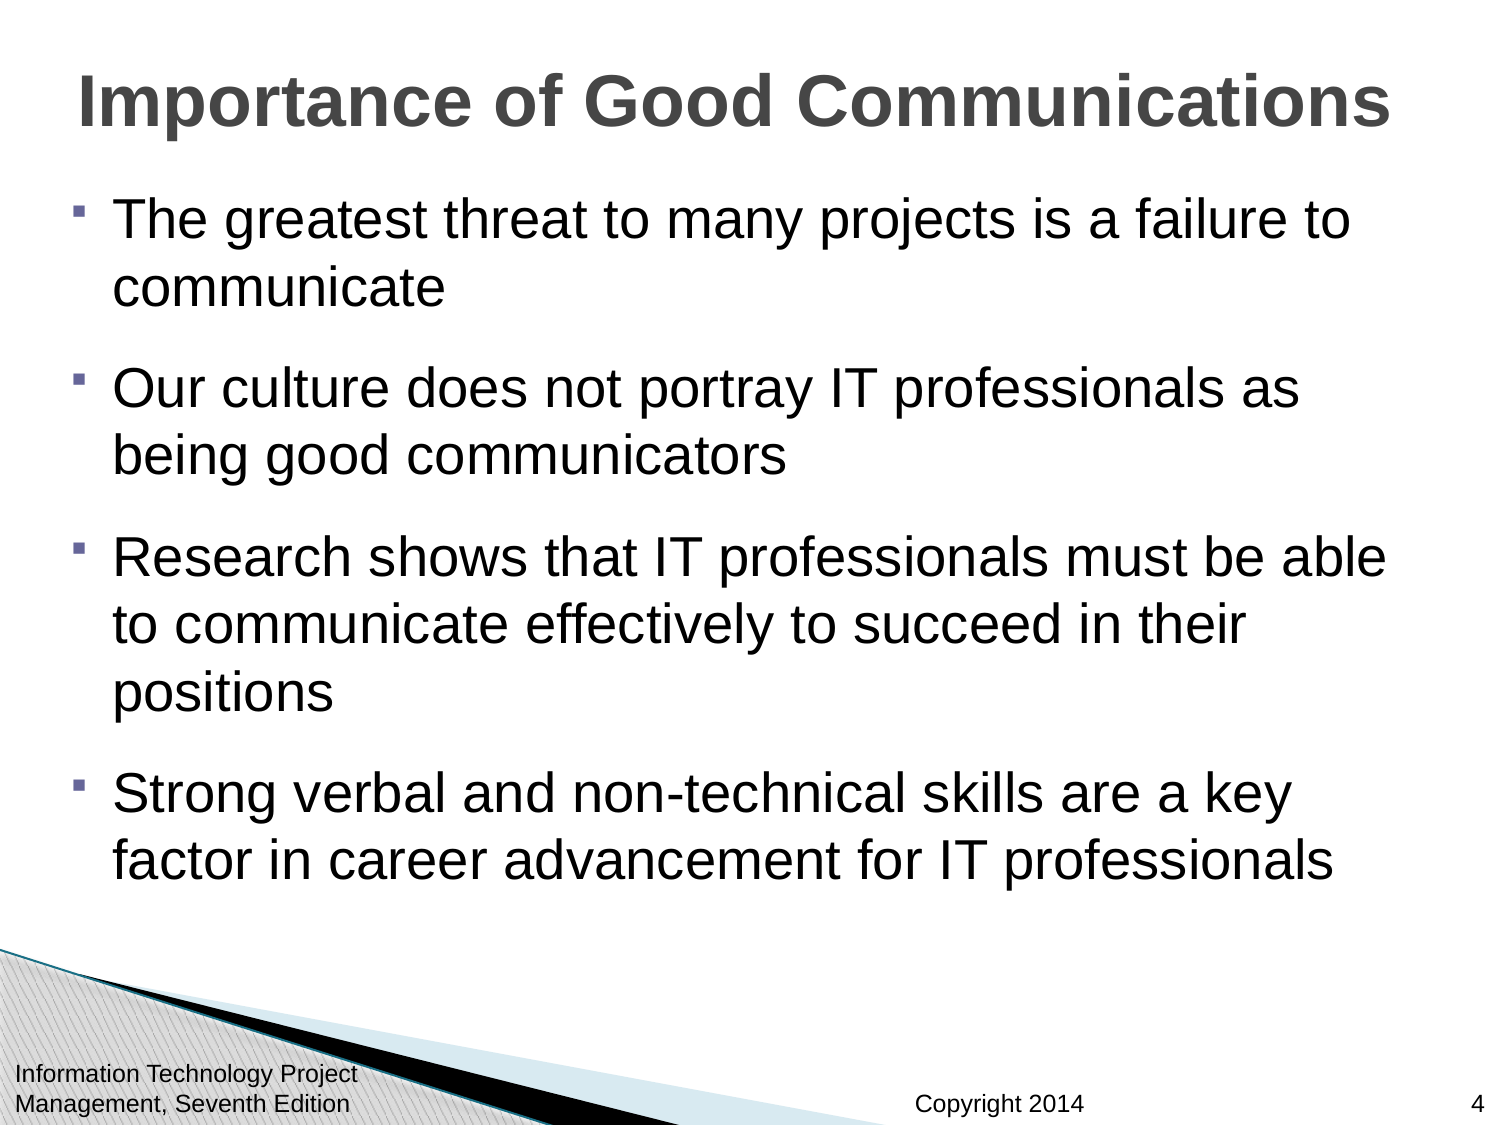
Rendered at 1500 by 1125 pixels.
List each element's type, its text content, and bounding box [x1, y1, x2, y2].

slide_number 4 [1408, 1065, 1500, 1125]
footer Information Technology Project Management, Seventh Edition [0, 1065, 425, 1125]
title Importance of Good Communications [62, 45, 1475, 150]
list The greatest threat to many projects is a failure to communicate Our culture does not portray IT professionals as being good communicators Research shows that IT professionals must be able to communicate effectively to succeed in their positions Strong verbal and non-technical skills are a key factor in career advancement for IT professionals [37, 174, 1426, 926]
